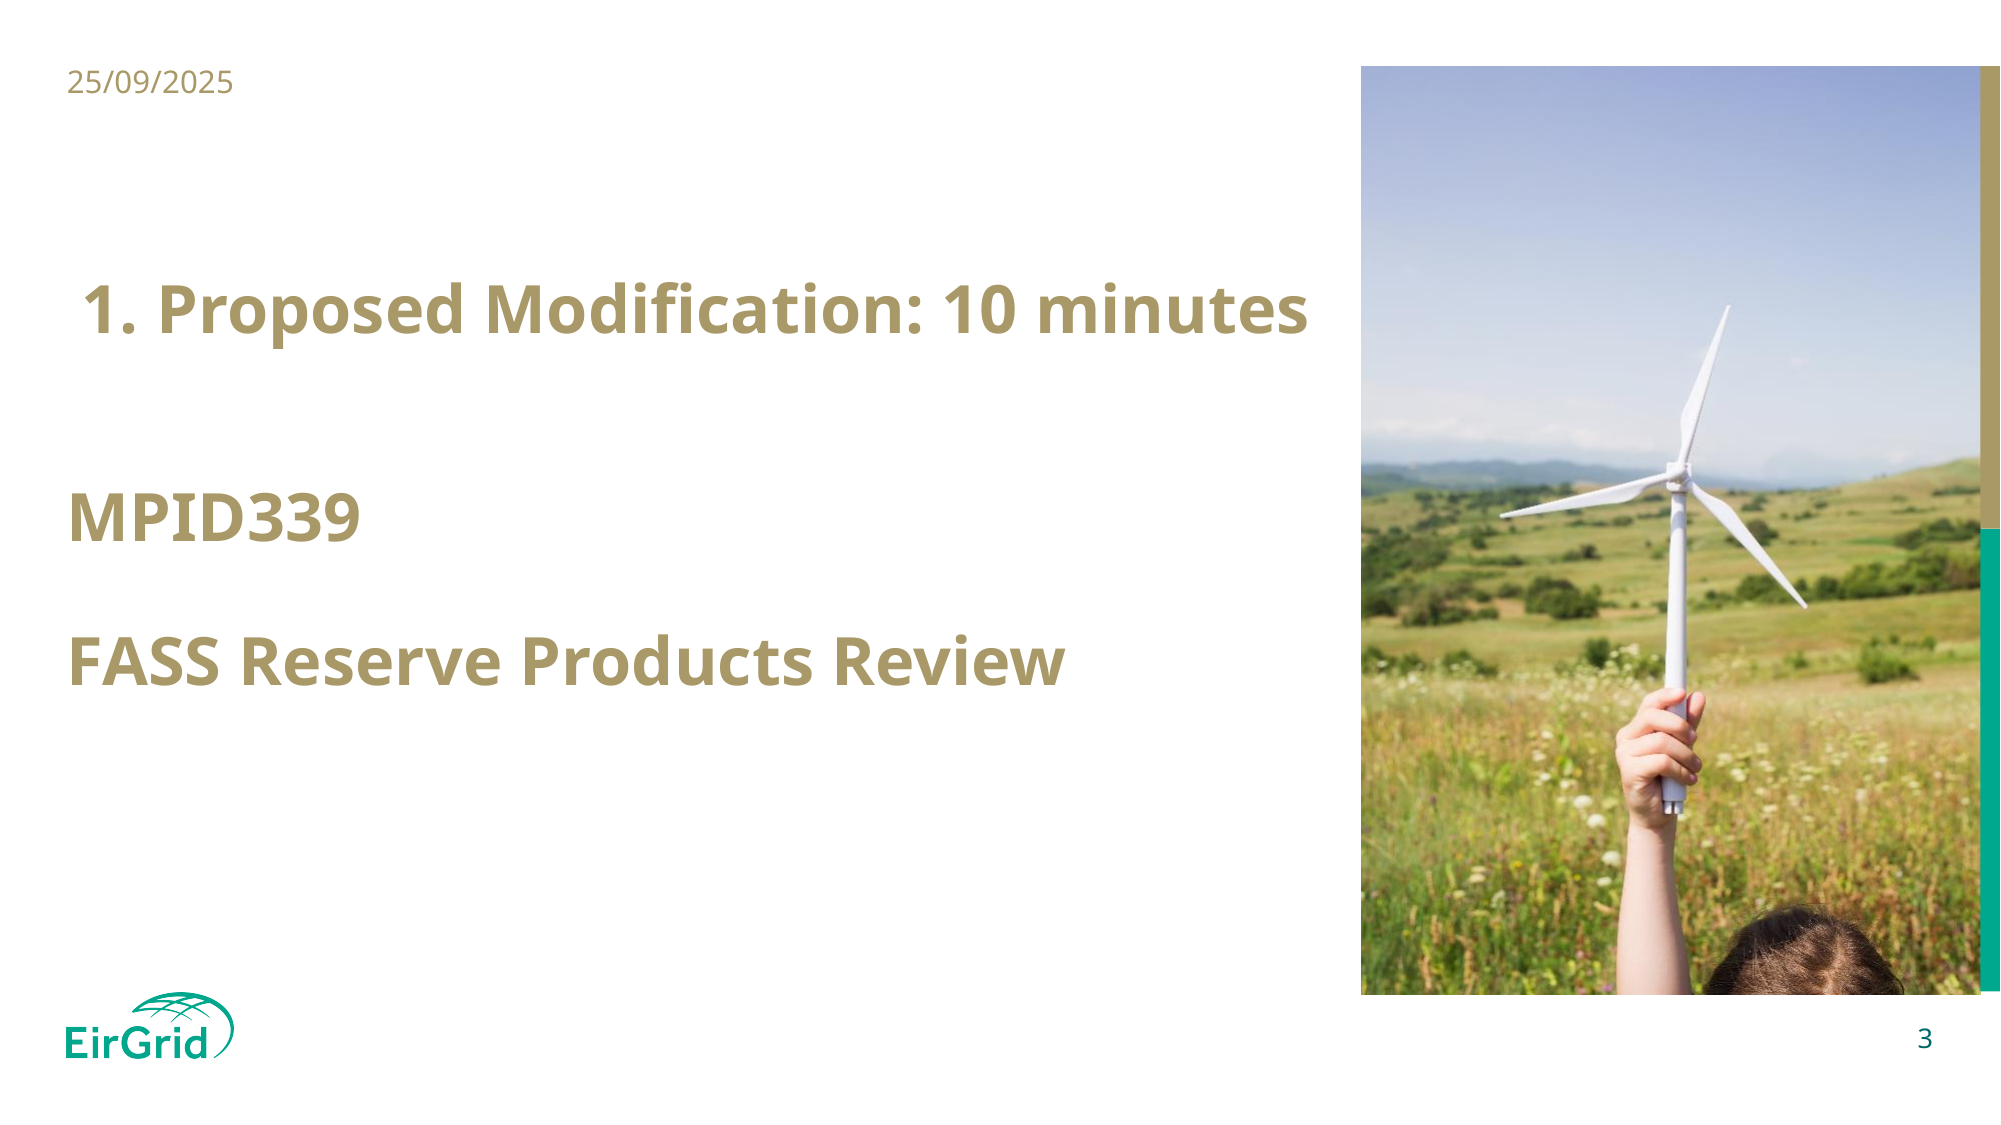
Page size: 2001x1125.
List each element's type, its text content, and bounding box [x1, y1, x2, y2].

title MPID339 FASS Reserve Products Review [66, 484, 1352, 881]
text_box 1. Proposed Modification: 10 minutes [66, 259, 1329, 355]
picture [66, 992, 234, 1059]
text_box 25/09/2025 [66, 66, 429, 124]
slide_number 3 [1858, 992, 1933, 1059]
picture [1361, 66, 1981, 995]
